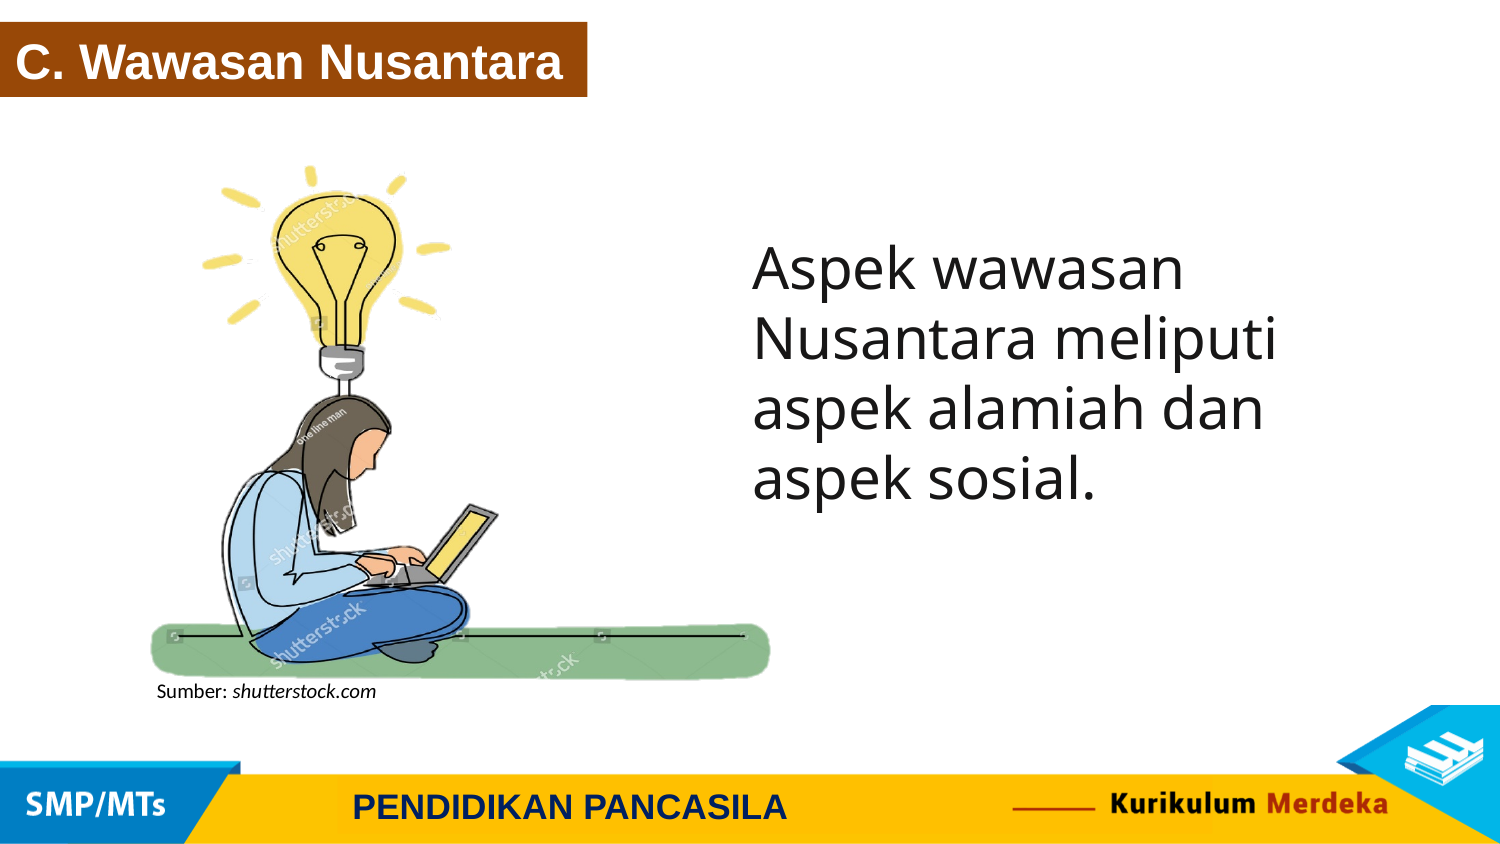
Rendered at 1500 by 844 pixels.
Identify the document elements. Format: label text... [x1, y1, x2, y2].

picture [141, 158, 780, 686]
text_box Aspek wawasan Nusantara meliputi aspek alamiah dan aspek sosial. [783, 223, 1432, 519]
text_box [0, 705, 1500, 844]
text_box C. Wawasan Nusantara [0, 20, 589, 99]
text_box Sumber: shutterstock.com [142, 693, 430, 704]
